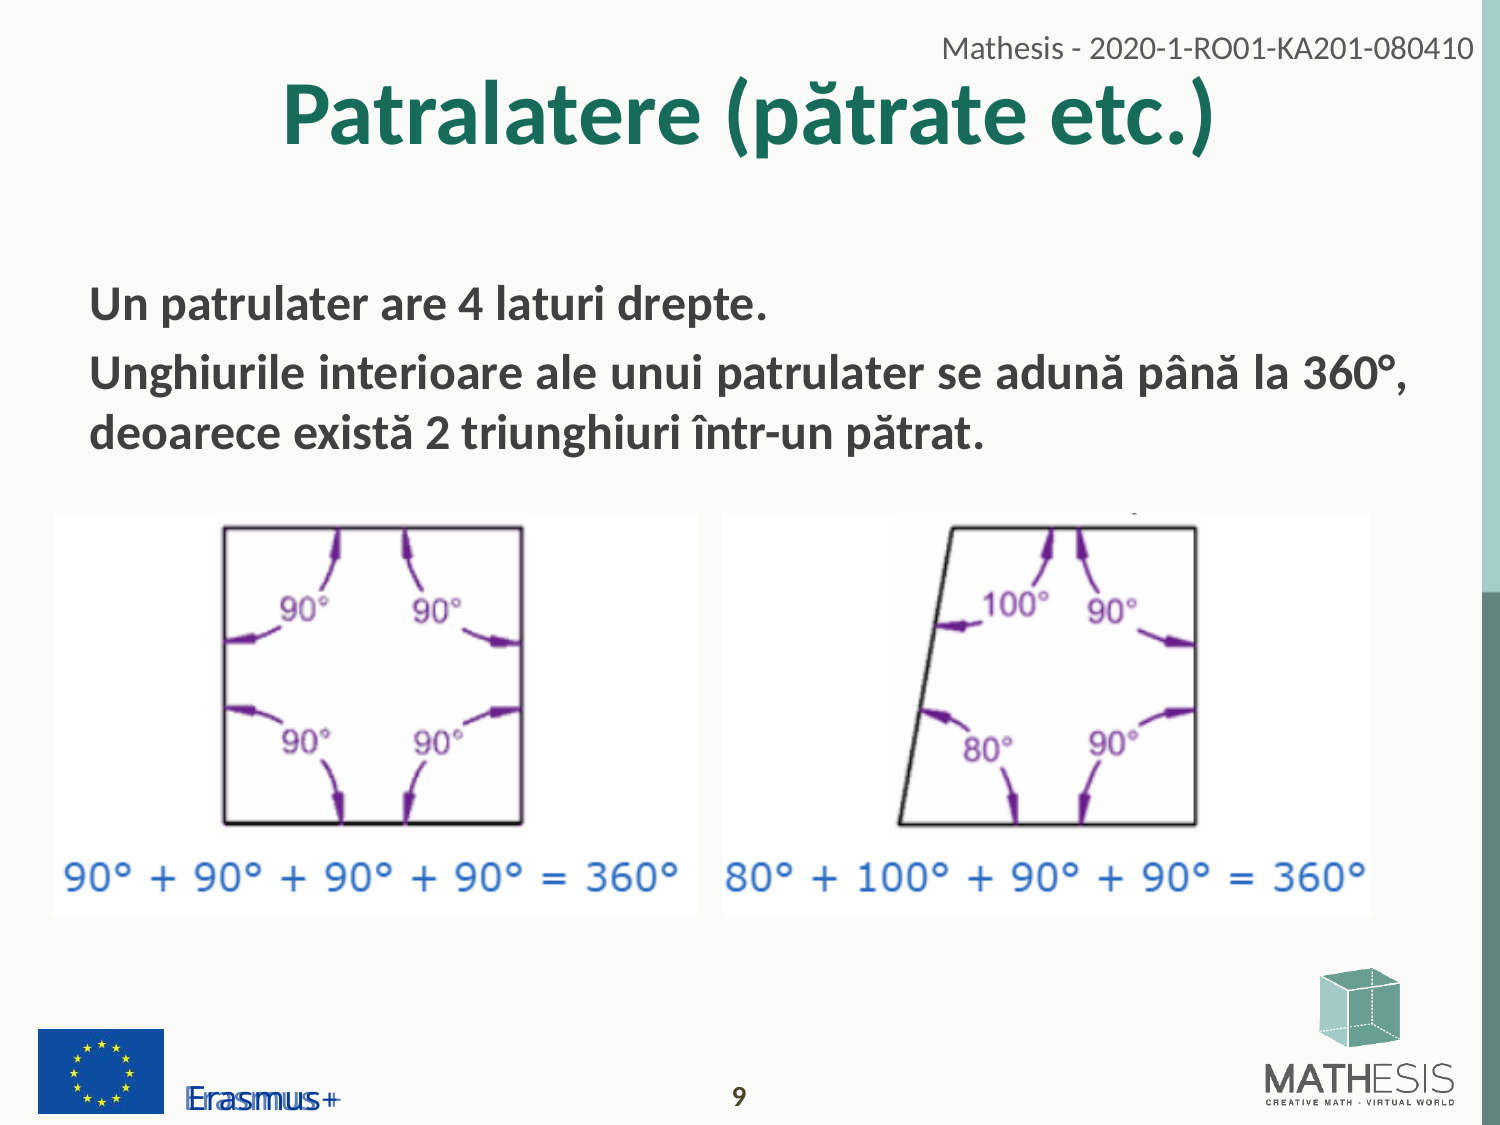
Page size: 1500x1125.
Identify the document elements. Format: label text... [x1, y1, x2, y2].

picture [722, 512, 1371, 917]
title Patralatere (pătrate etc.) [75, 45, 1425, 233]
list Un patrulater are 4 laturi drepte. Unghiurile interioare ale unui patrulater se adună până la 360°, deoarece există 2 triunghiuri într-un pătrat. [75, 262, 1425, 1005]
picture [52, 512, 697, 917]
picture [38, 1029, 164, 1114]
